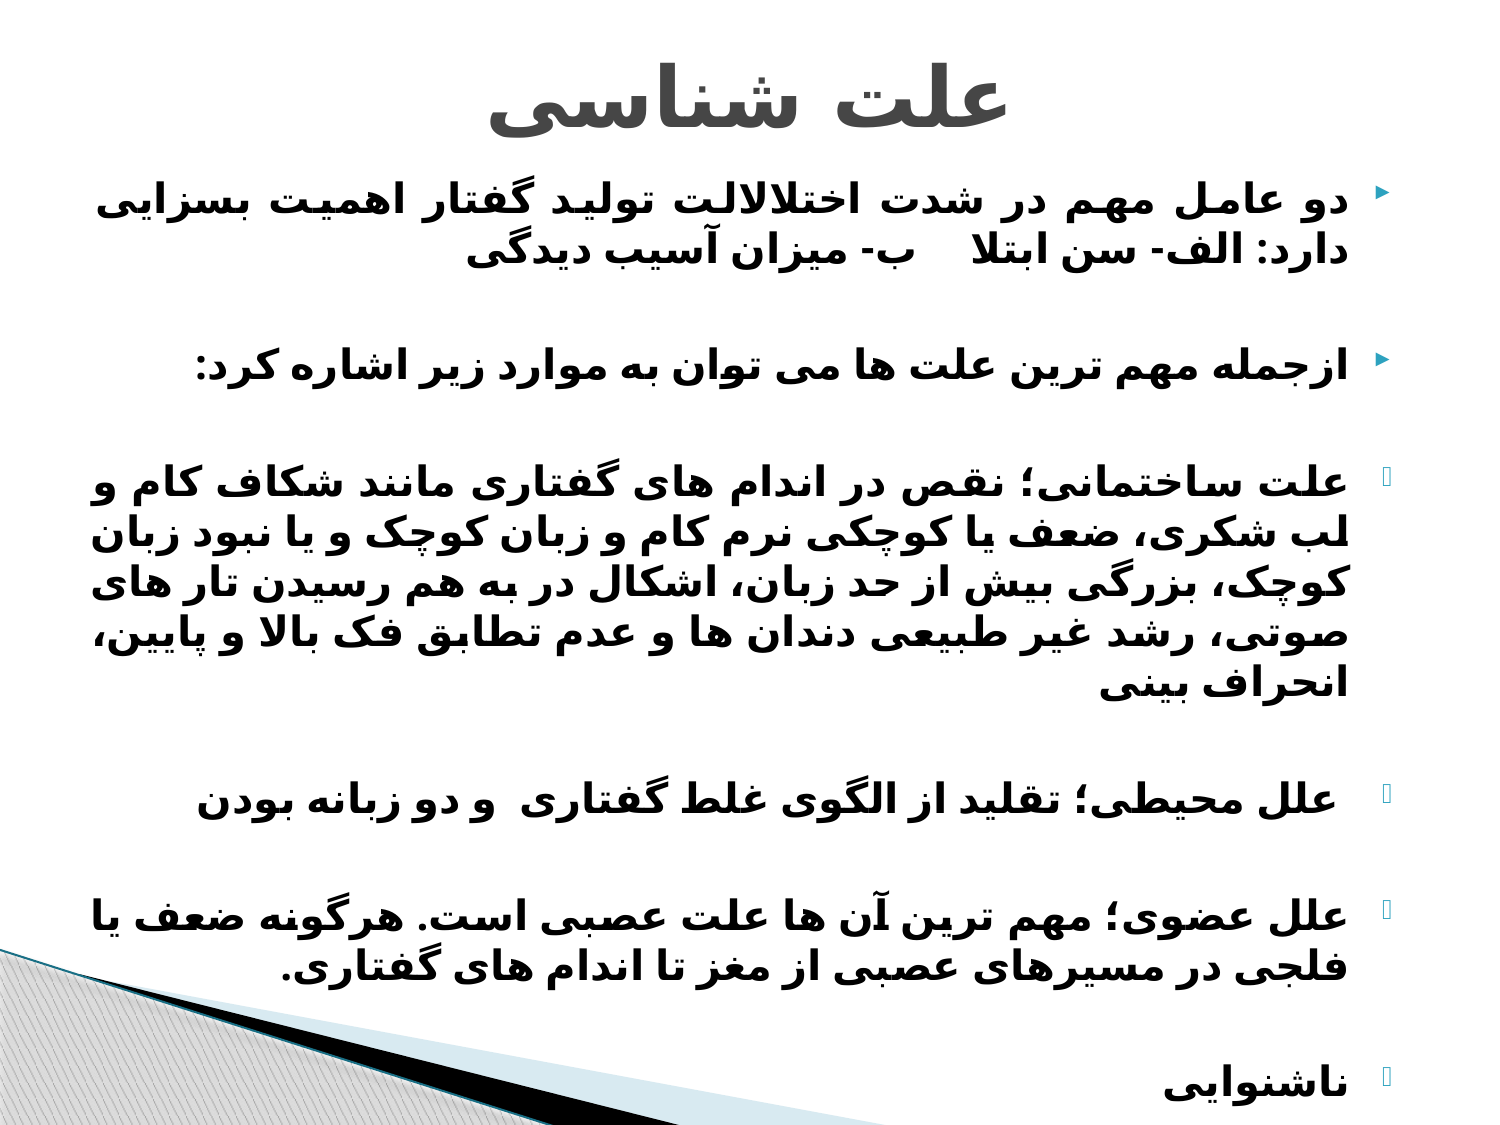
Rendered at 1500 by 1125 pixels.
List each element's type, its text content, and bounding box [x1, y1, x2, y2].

title علت شناسی [75, 35, 1425, 153]
list دو عامل مهم در شدت اختلالالت تولید گفتار اهمیت بسزایی دارد: الف- سن ابتلا ب- میزان آسیب دیدگی ازجمله مهم ترین علت ها می توان به موارد زیر اشاره کرد: علت ساختمانی؛ نقص در اندام های گفتاری مانند شکاف کام و لب شکری، ضعف یا کوچکی نرم کام و زبان کوچک و یا نبود زبان کوچک، بزرگی بیش از حد زبان، اشکال در به هم رسیدن تار های صوتی، رشد غیر طبیعی دندان ها و عدم تطابق فک بالا و پایین، انحراف بینی علل محیطی؛ تقلید از الگوی غلط گفتاری و دو زبانه بودن علل عضوی؛ مهم ترین آن ها علت عصبی است. هرگونه ضعف یا فلجی در مسیرهای عصبی از مغز تا اندام های گفتاری. ناشنوایی [75, 164, 1425, 1067]
